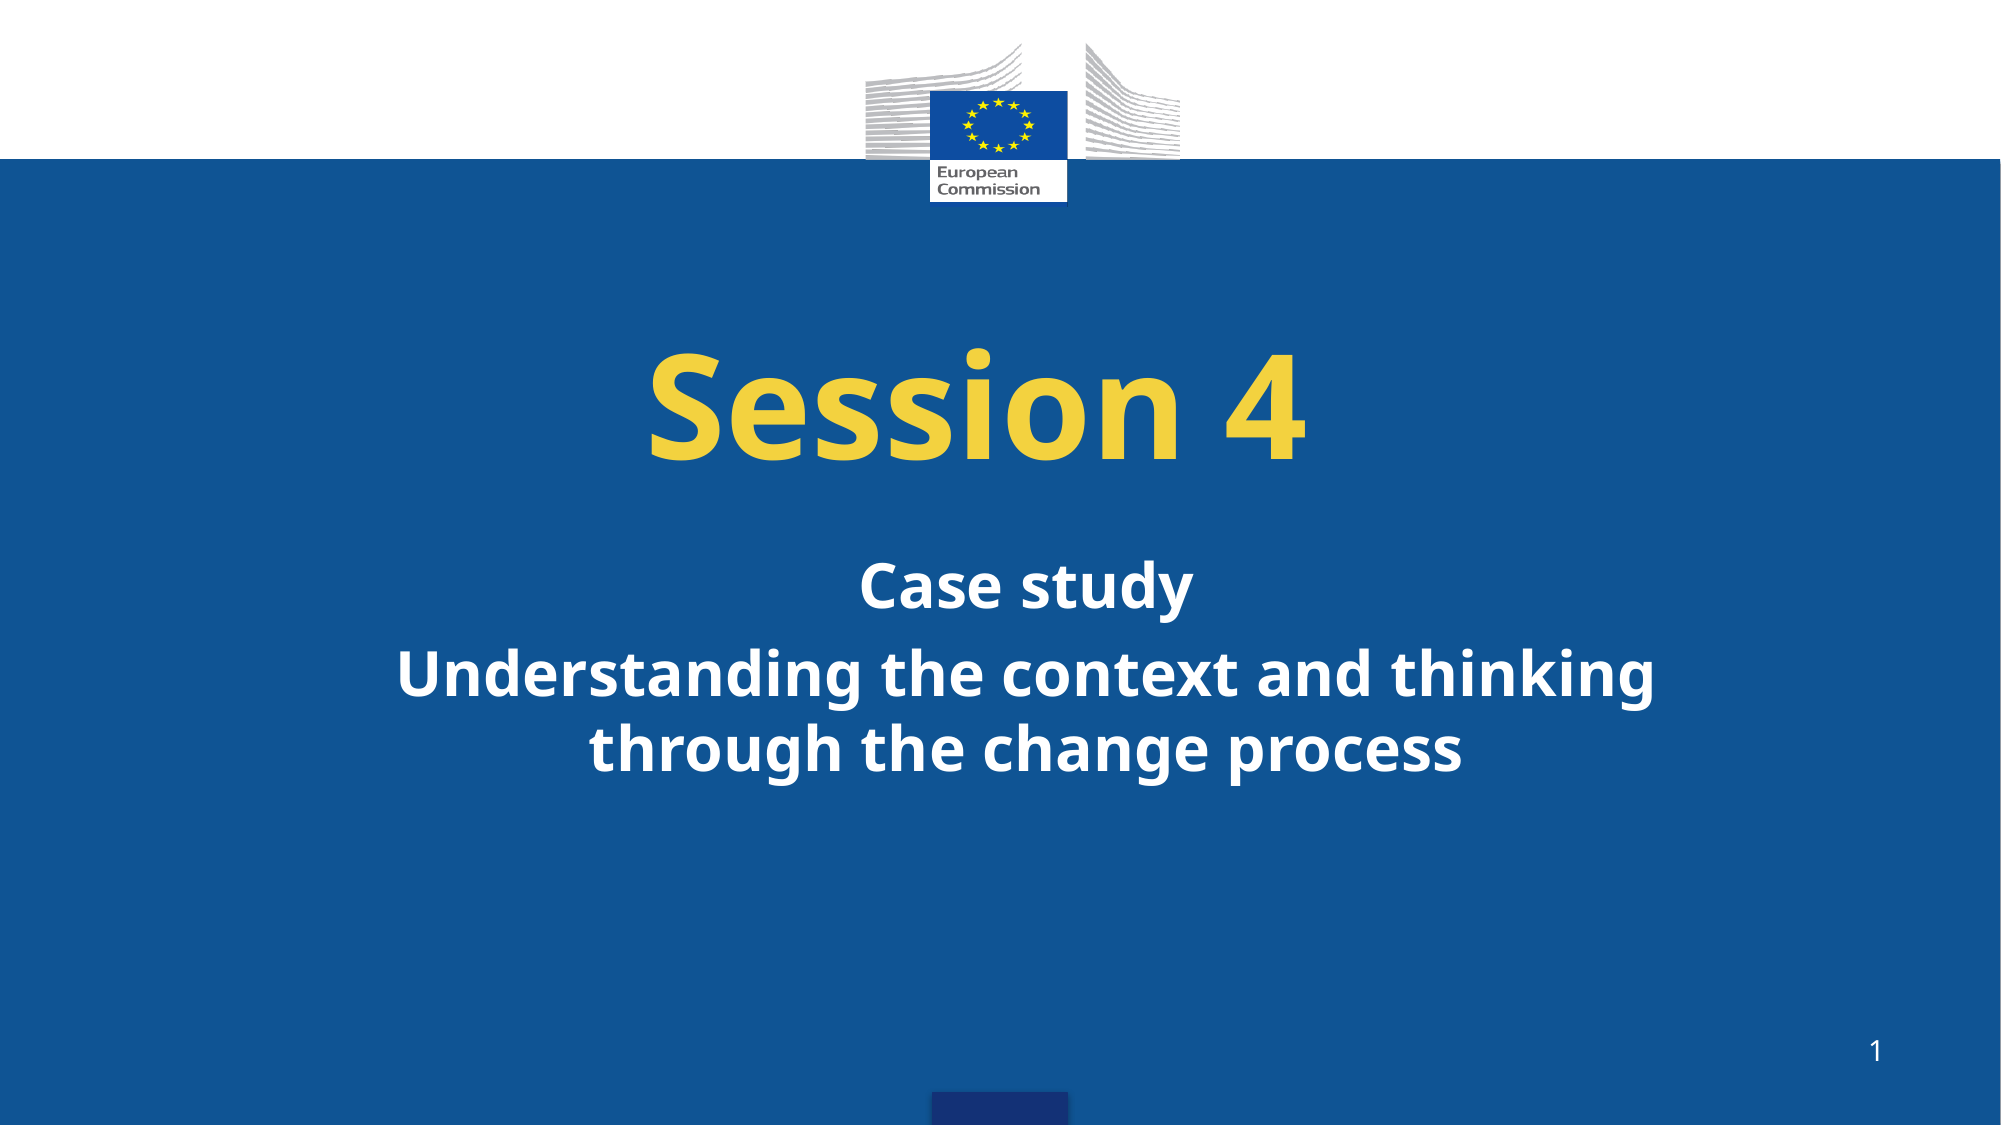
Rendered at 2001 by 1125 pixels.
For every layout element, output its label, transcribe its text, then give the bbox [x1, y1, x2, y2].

subtitle Case study Understanding the context and thinking through the change process [326, 538, 1727, 823]
title Session 4 [245, 336, 1747, 467]
slide_number 1 [1433, 1024, 1901, 1103]
